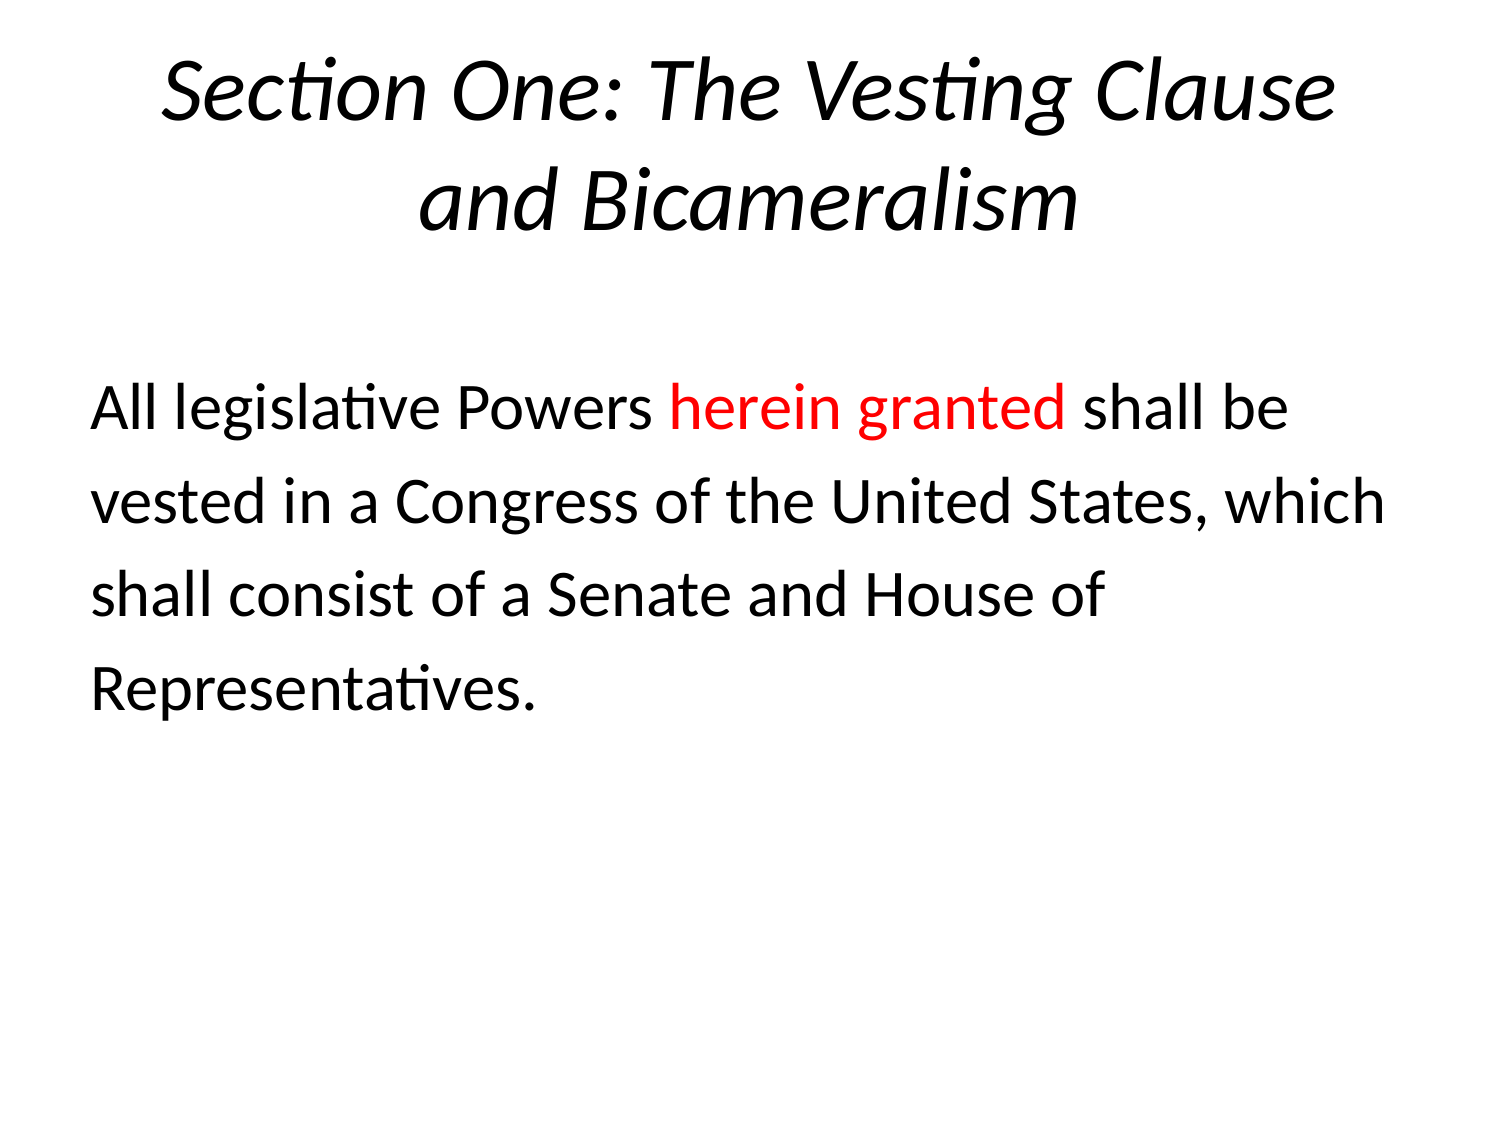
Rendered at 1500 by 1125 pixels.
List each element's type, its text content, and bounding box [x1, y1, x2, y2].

title Section One: The Vesting Clause and Bicameralism [74, 44, 1426, 233]
list All legislative Powers herein granted shall be vested in a Congress of the United States, which shall consist of a Senate and House of Representatives. [74, 262, 1426, 1006]
